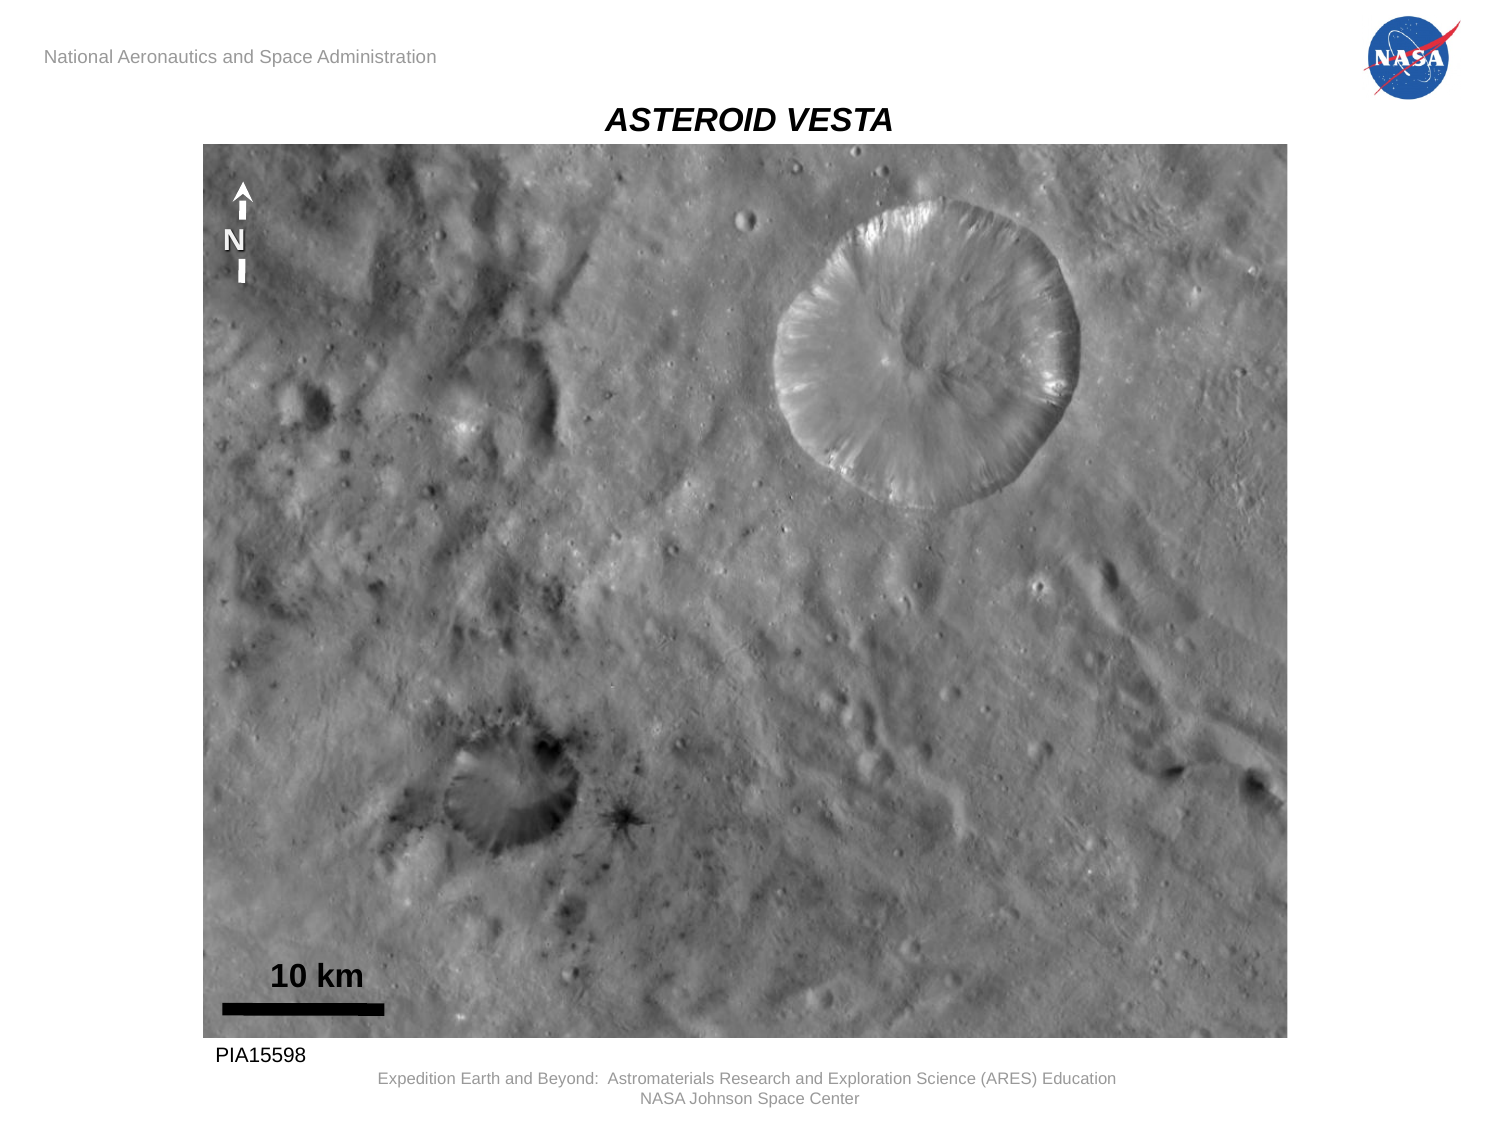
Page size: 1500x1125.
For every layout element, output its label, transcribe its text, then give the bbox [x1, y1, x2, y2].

picture [1362, 15, 1461, 100]
text_box PIA15598 [200, 1043, 322, 1075]
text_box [202, 144, 1288, 1038]
text_box ASTEROID VESTA [381, 91, 1119, 143]
